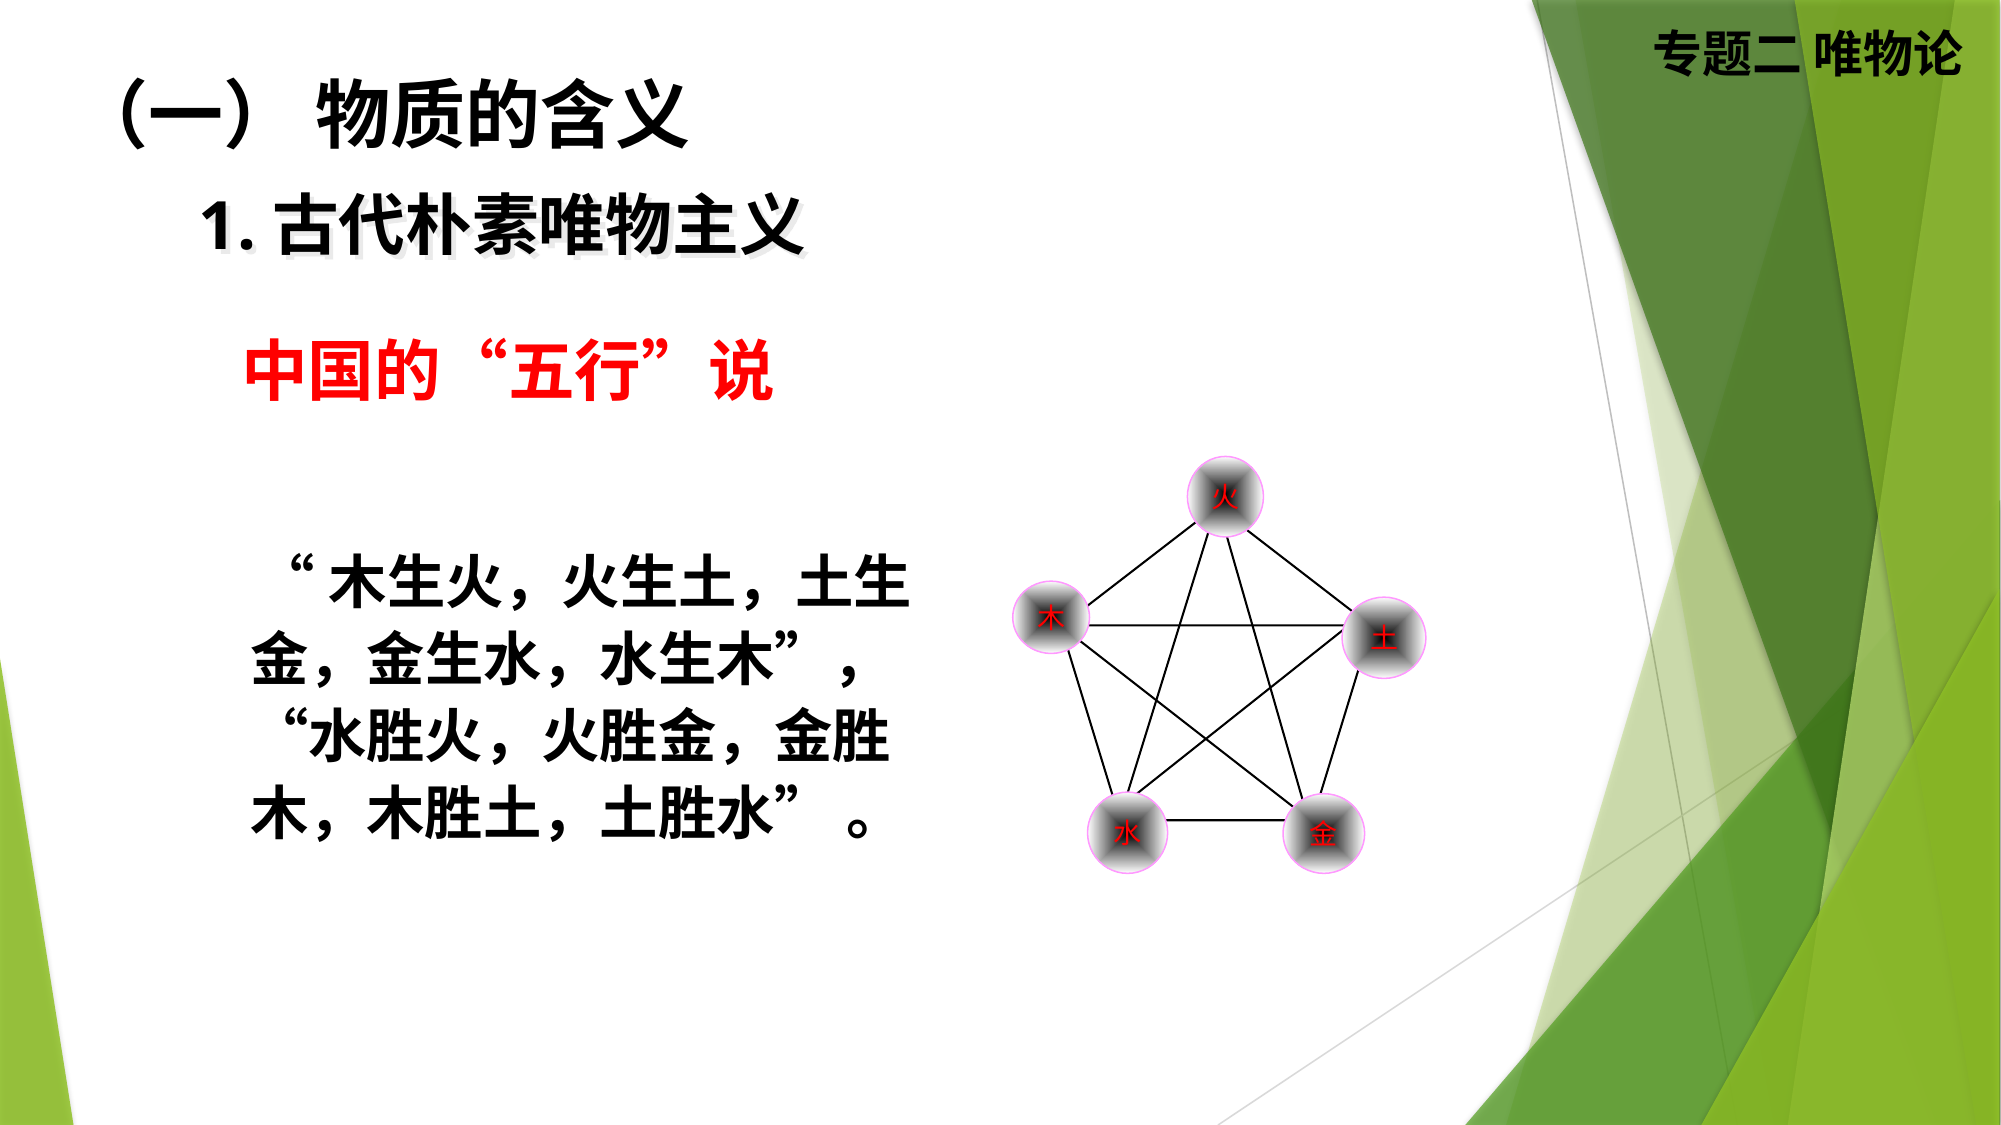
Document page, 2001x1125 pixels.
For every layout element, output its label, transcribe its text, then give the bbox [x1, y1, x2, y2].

text_box （一） 物质的含义 [58, 60, 1124, 165]
text_box [1088, 522, 1352, 625]
text_box 1.古代朴素唯物主义 [184, 175, 882, 271]
text_box 木 [1012, 581, 1090, 654]
text_box [1068, 626, 1359, 821]
text_box 土 [1342, 597, 1426, 679]
text_box 火 [1187, 456, 1264, 537]
text_box 中国的“五行”说 [226, 320, 814, 416]
text_box 金 [1283, 793, 1365, 874]
text_box 水 [1087, 792, 1168, 874]
text_box “木生火，火生土，土生金，金生水，水生木”，“水胜火，火胜金，金胜木，木胜土，土胜水” 。 [235, 530, 946, 854]
